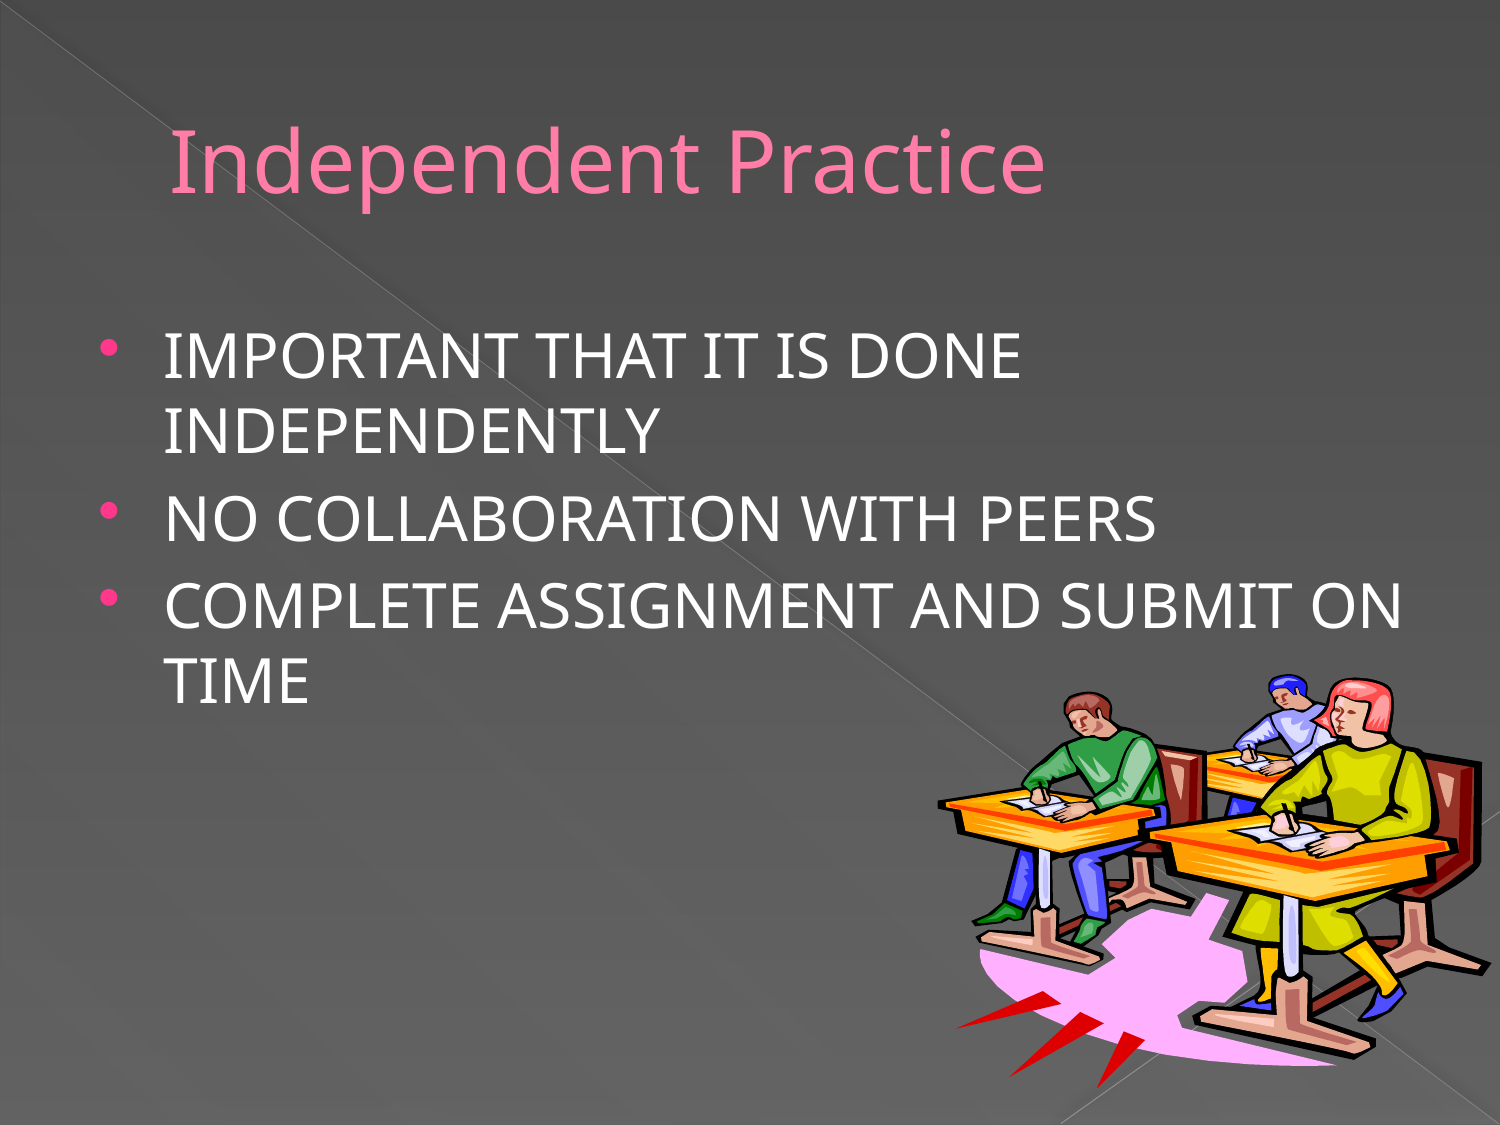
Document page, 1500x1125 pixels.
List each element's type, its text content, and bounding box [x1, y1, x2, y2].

list IMPORTANT THAT IT IS DONE INDEPENDENTLY NO COLLABORATION WITH PEERS COMPLETE ASSIGNMENT AND SUBMIT ON TIME [74, 308, 1426, 1060]
picture [937, 662, 1500, 1088]
title Independent Practice [75, 43, 1425, 274]
